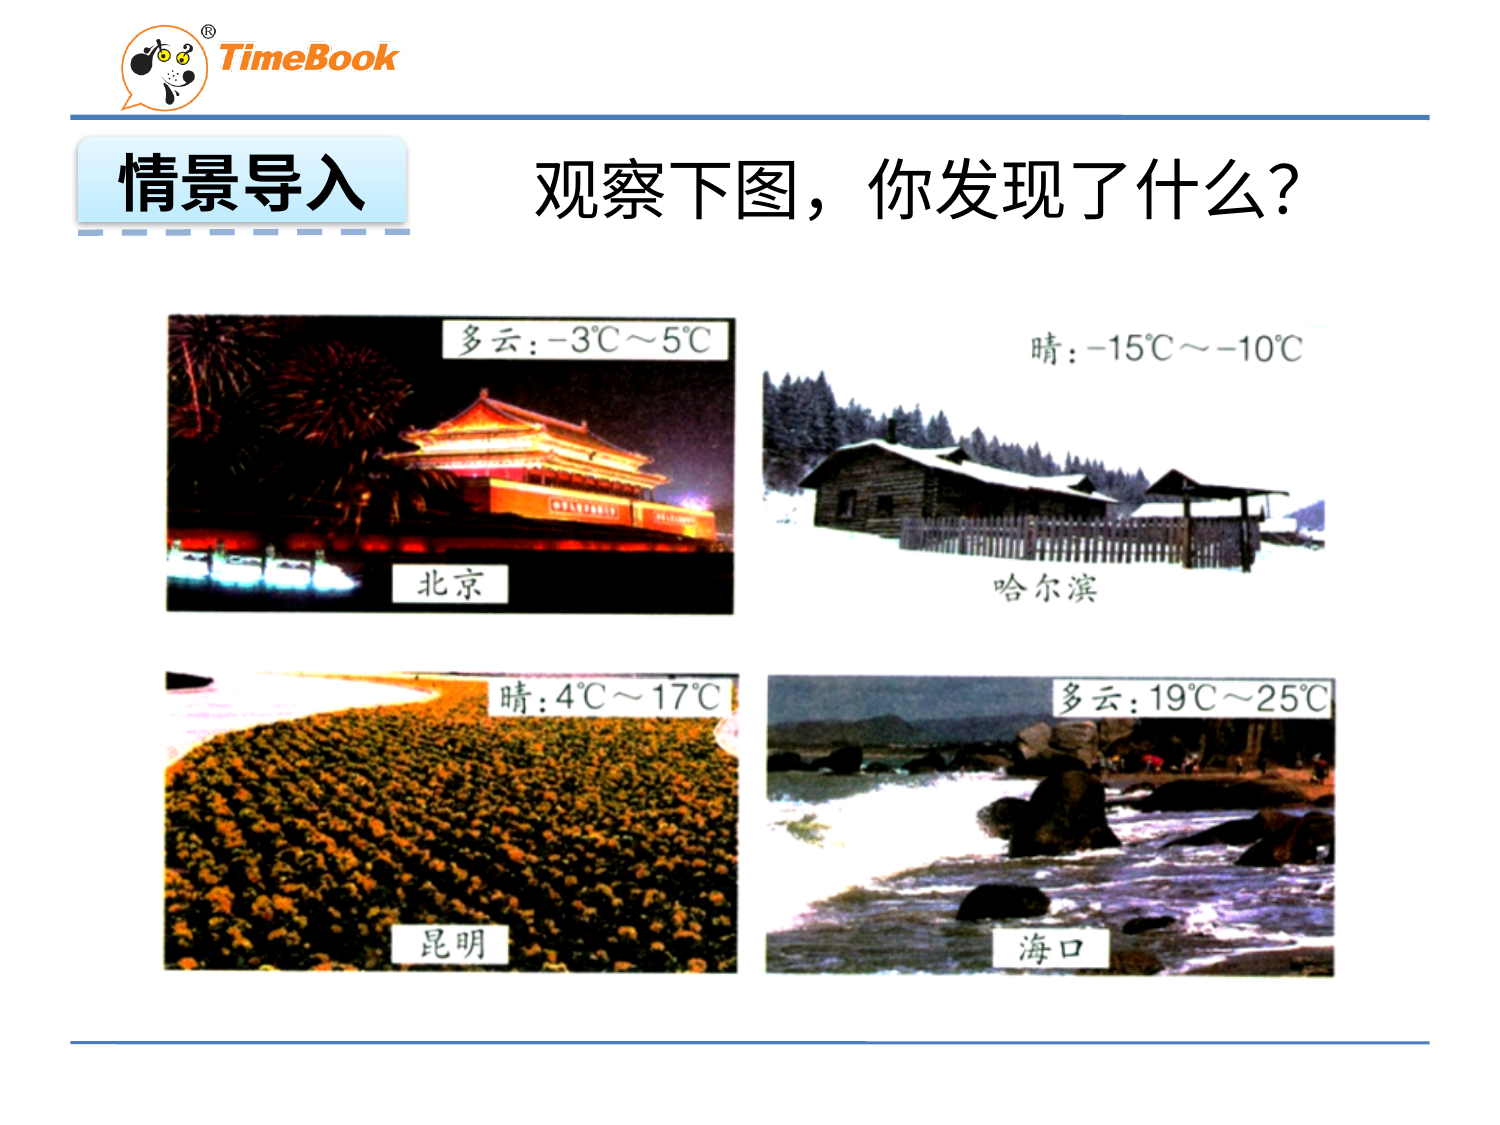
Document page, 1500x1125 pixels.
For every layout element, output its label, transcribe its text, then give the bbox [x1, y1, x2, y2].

picture [118, 22, 408, 113]
picture [158, 659, 1342, 985]
text_box 情景导入 [77, 136, 408, 223]
title 观察下图，你发现了什么？ [348, 140, 1500, 328]
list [163, 307, 1337, 629]
